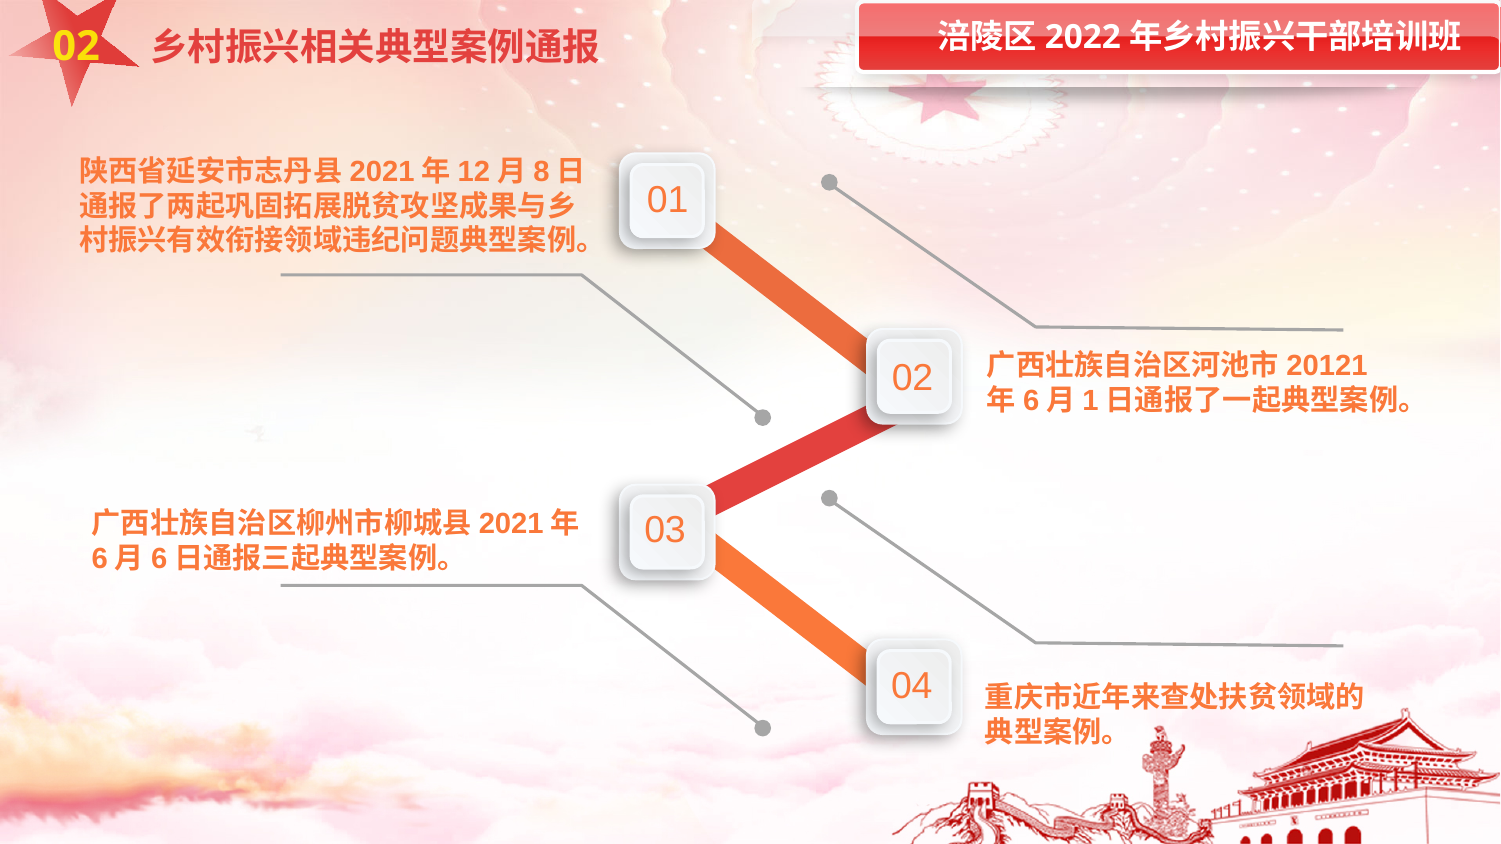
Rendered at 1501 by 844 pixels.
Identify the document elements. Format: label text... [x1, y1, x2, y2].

text_box 重庆市近年来查处扶贫领域的典型案例。 [973, 672, 1380, 754]
picture [58, 0, 103, 11]
picture [0, 0, 1501, 844]
text_box [708, 411, 873, 515]
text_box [866, 339, 963, 424]
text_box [619, 484, 715, 580]
text_box 陕西省延安市志丹县2021年12月8日通报了两起巩固拓展脱贫攻坚成果与乡村振兴有效衔接领域违纪问题典型案例。 [67, 146, 611, 263]
text_box 广西壮族自治区柳州市柳城县2021年6月6日通报三起典型案例。 [80, 498, 598, 580]
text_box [866, 654, 962, 735]
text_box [31, 11, 645, 78]
text_box 广西壮族自治区河池市20121年6月1日通报了一起典型案例。 [975, 340, 1414, 422]
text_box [820, 489, 1344, 647]
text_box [619, 153, 715, 249]
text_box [280, 274, 772, 427]
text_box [280, 585, 772, 737]
text_box [711, 223, 852, 365]
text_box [820, 173, 1344, 331]
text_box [751, 0, 1501, 120]
text_box [720, 535, 851, 677]
